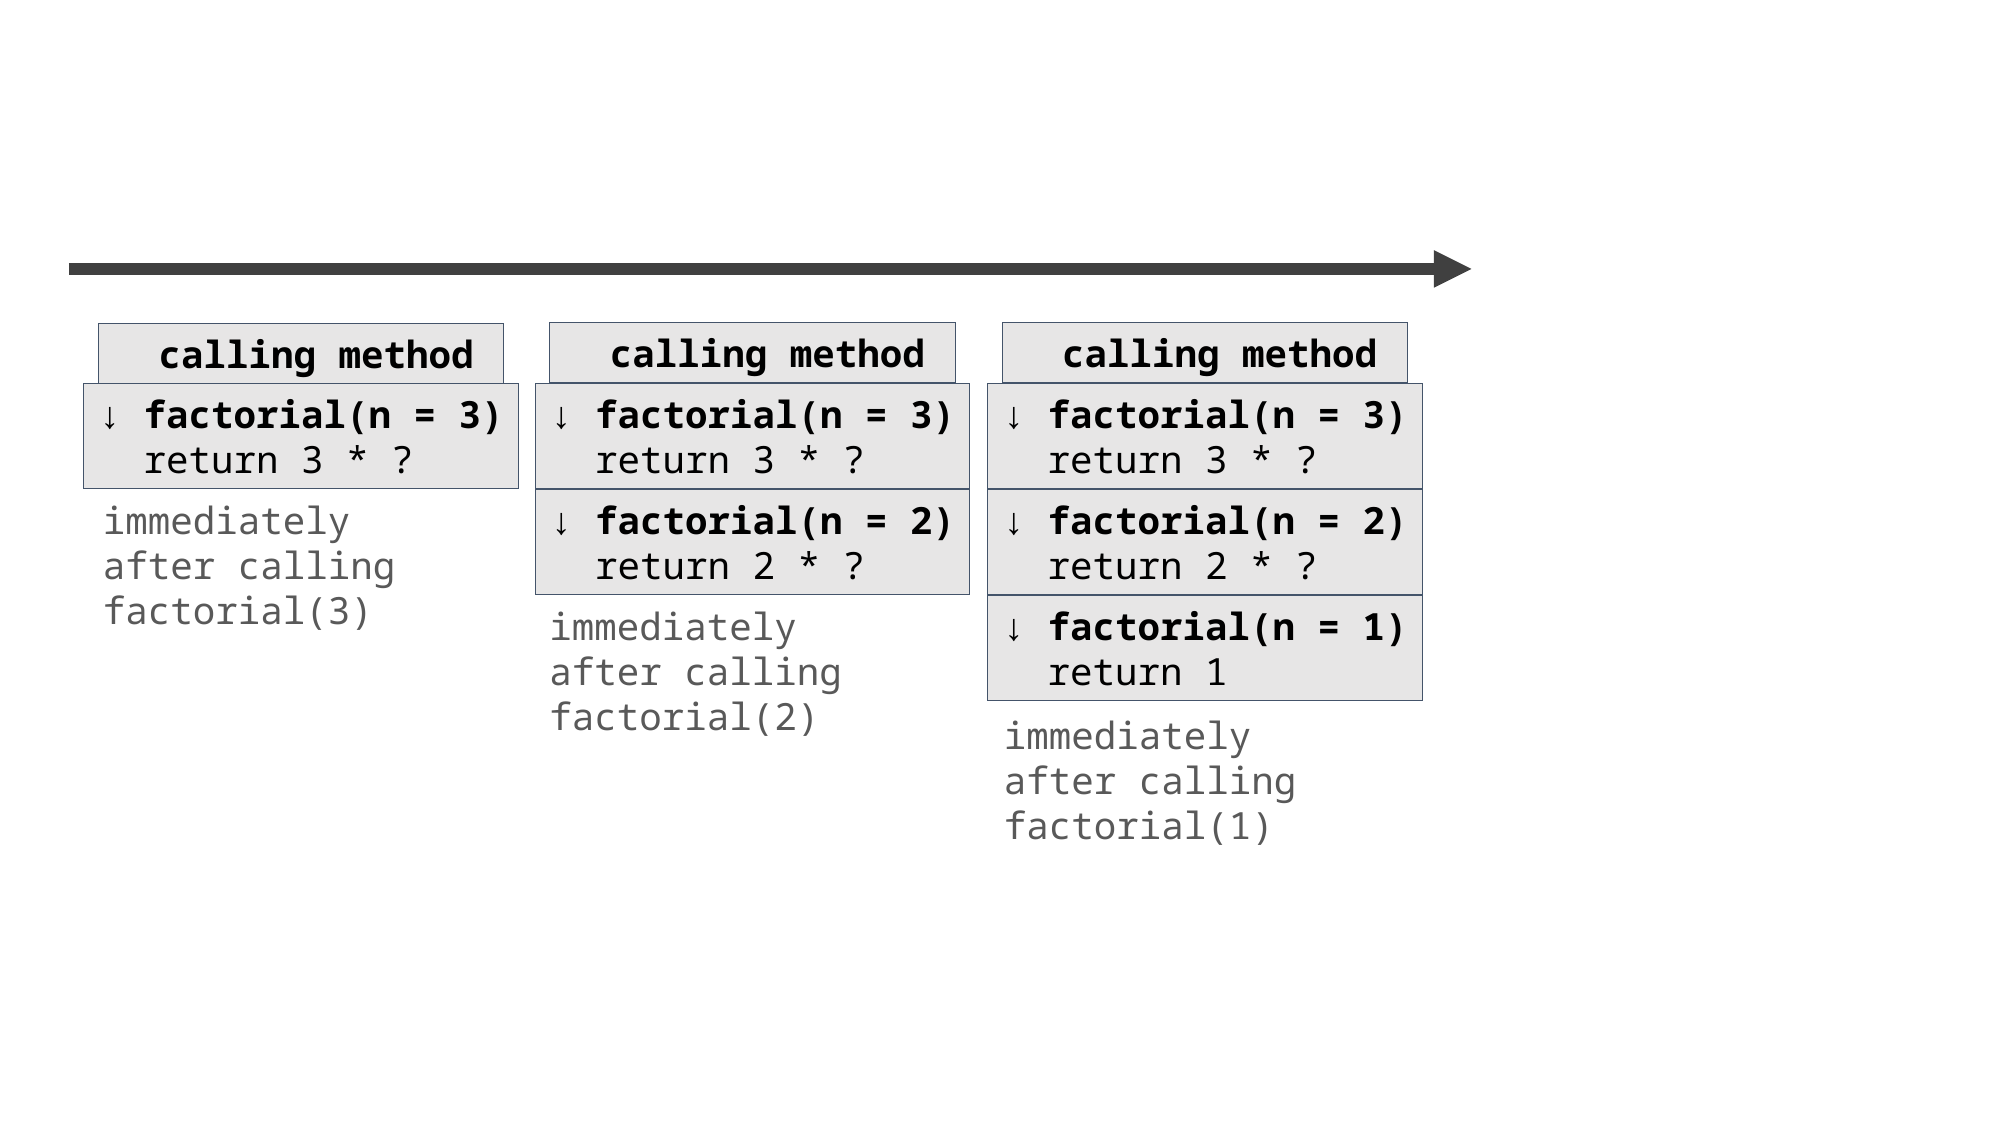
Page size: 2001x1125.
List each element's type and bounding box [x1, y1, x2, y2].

text_box [68, 268, 1472, 856]
